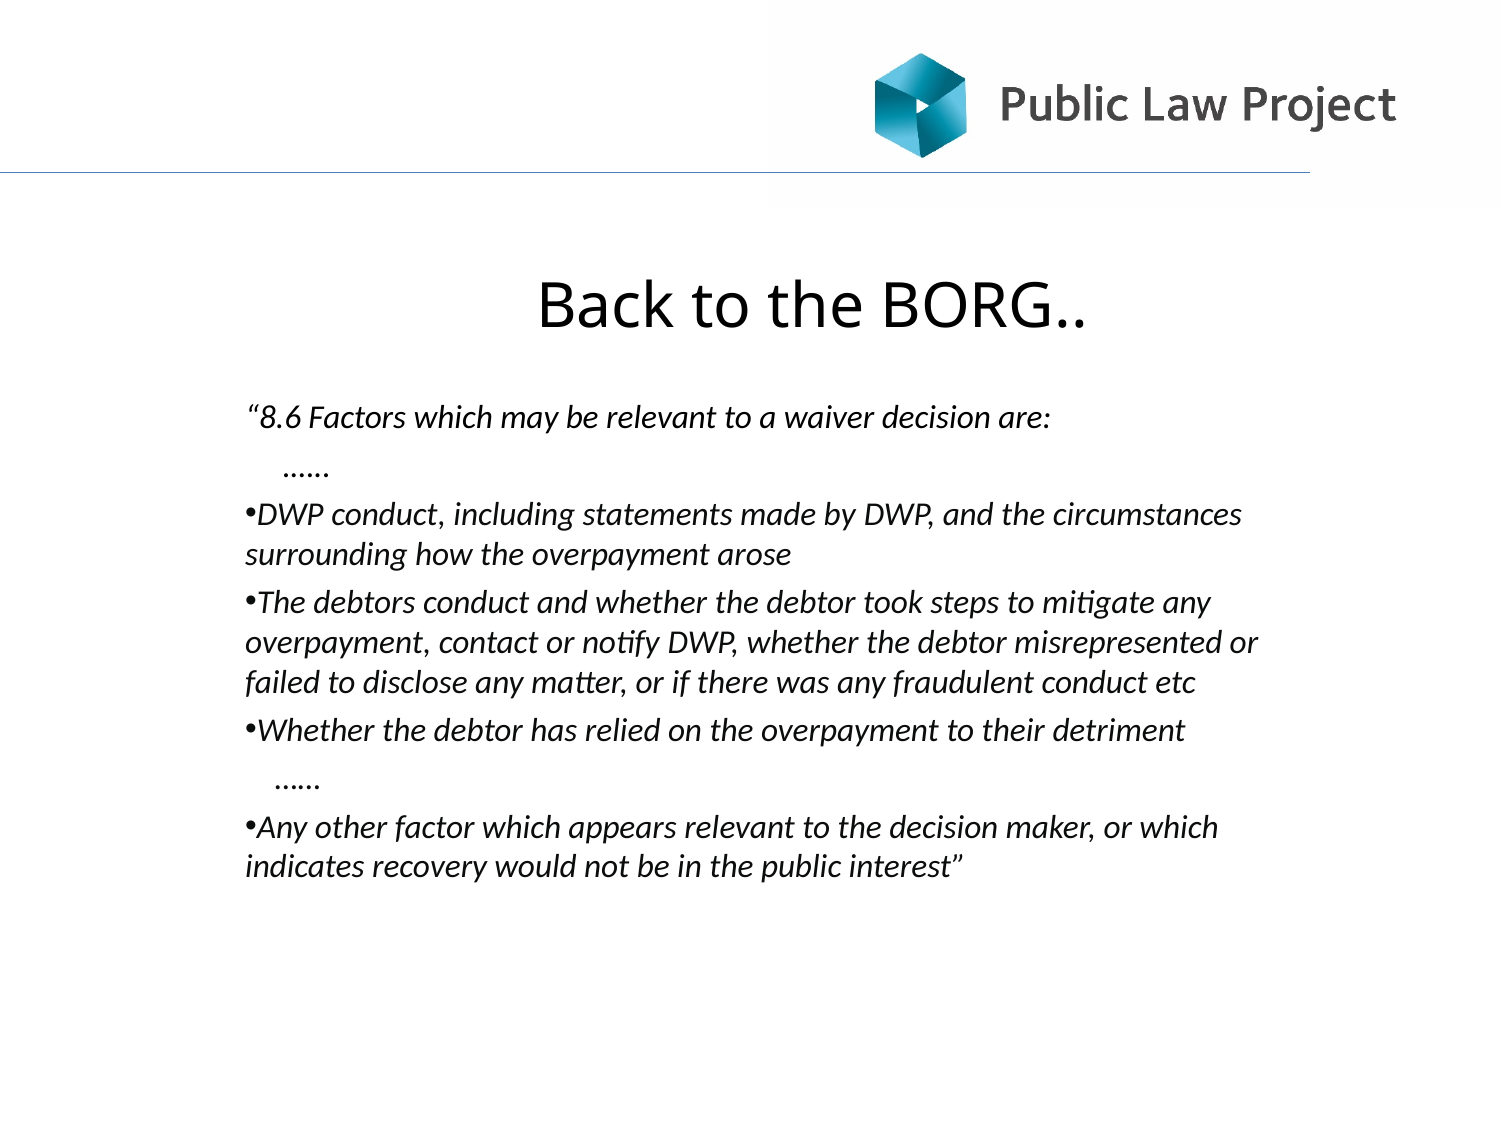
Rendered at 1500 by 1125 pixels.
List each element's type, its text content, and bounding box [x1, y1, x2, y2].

picture [769, 0, 1500, 208]
title Back to the BORG.. [281, 257, 1343, 389]
list “8.6 Factors which may be relevant to a waiver decision are: .….. DWP conduct, including statements made by DWP, and the circumstances surrounding how the overpayment arose The debtors conduct and whether the debtor took steps to mitigate any overpayment, contact or notify DWP, whether the debtor misrepresented or failed to disclose any matter, or if there was any fraudulent conduct etc Whether the debtor has relied on the overpayment to their detriment …… Any other factor which appears relevant to the decision maker, or which indicates recovery would not be in the public interest” [230, 387, 1297, 1008]
